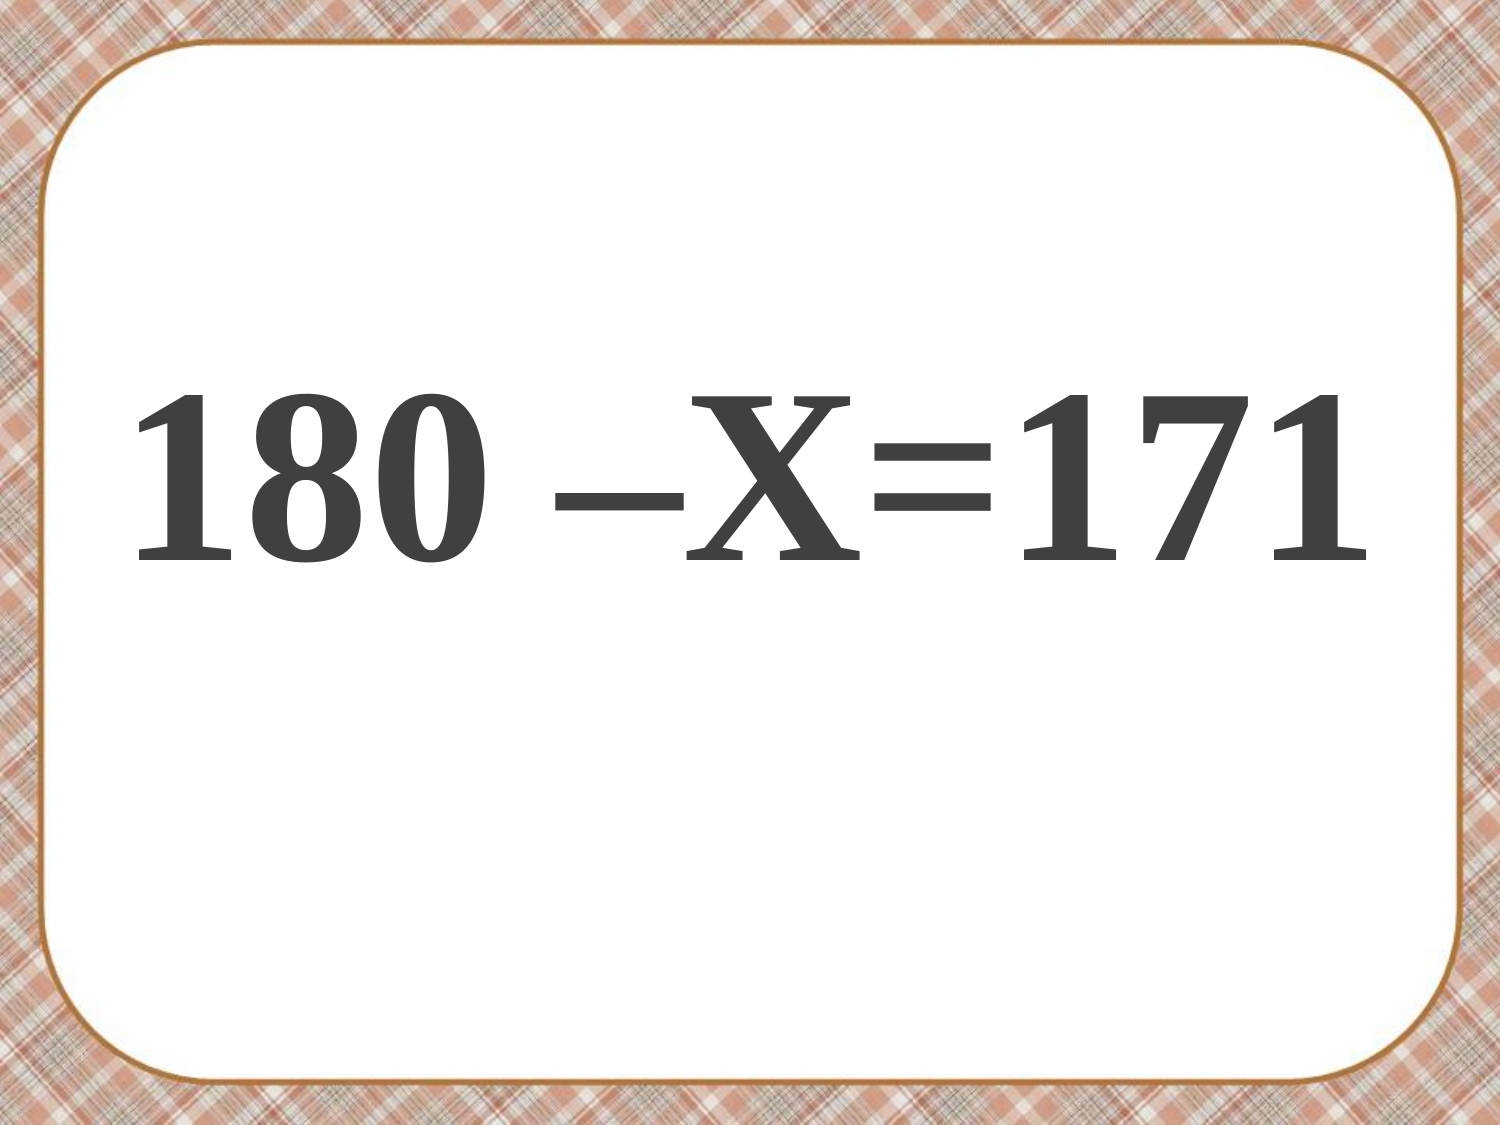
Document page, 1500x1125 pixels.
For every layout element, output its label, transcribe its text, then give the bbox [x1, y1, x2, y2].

picture [0, 0, 1500, 1125]
text_box 180 –Х=171 [76, 302, 1424, 918]
